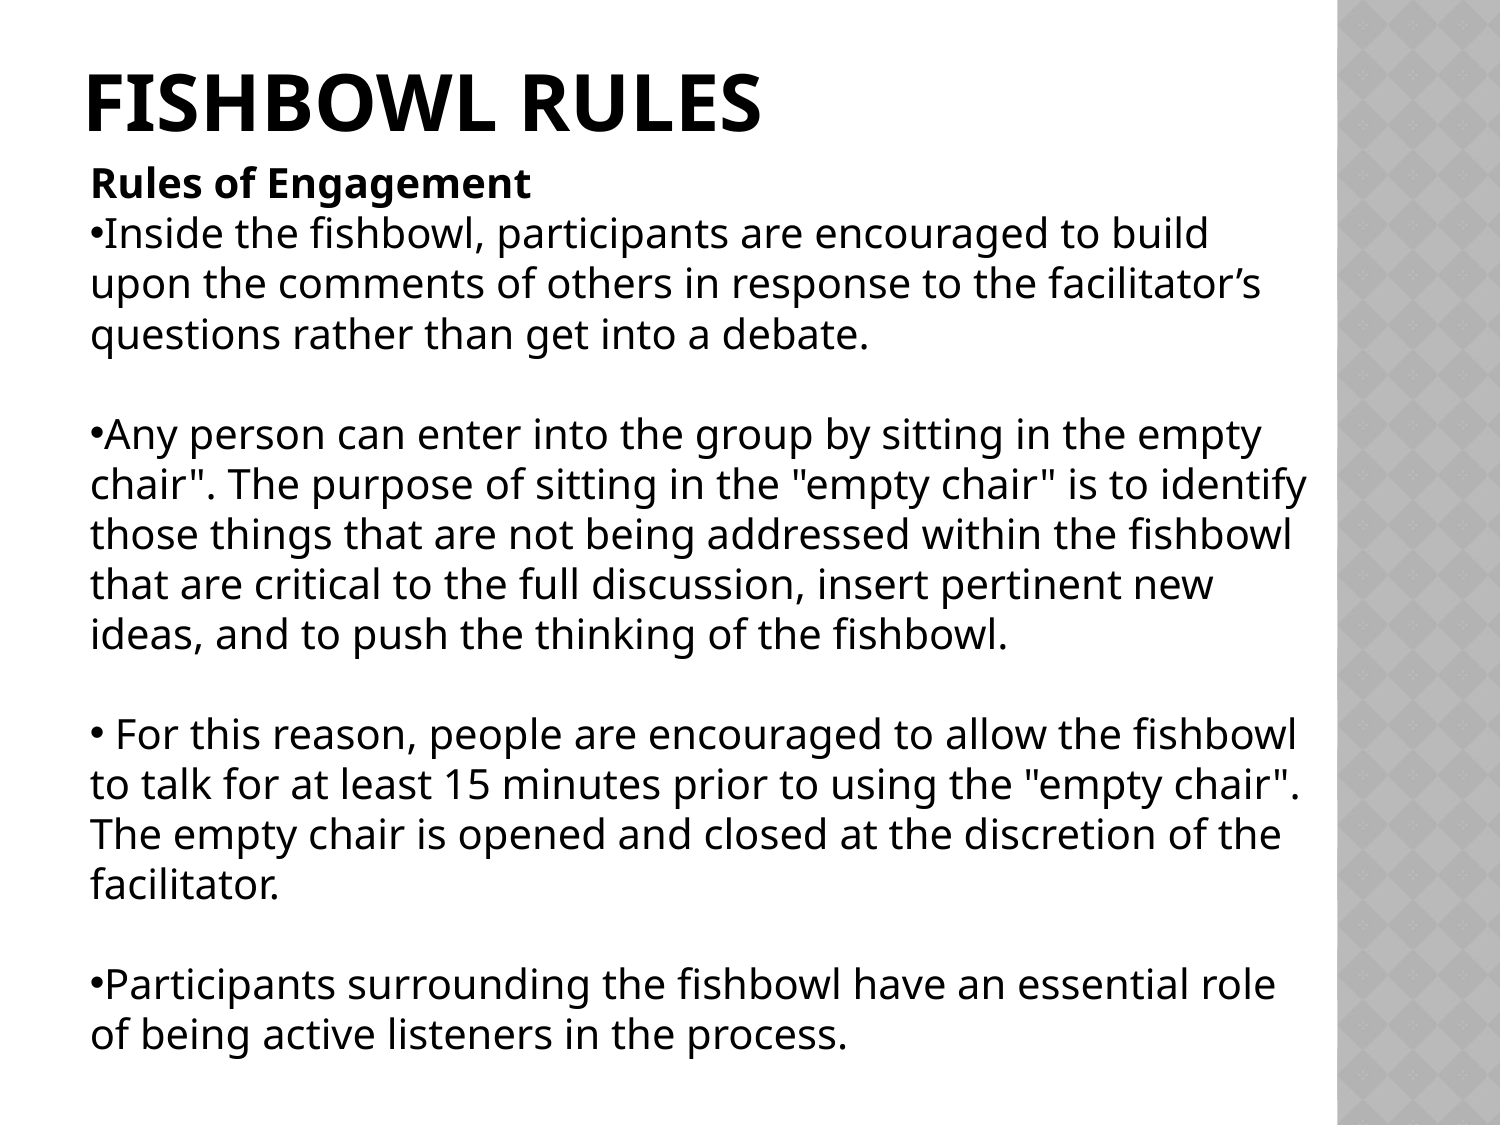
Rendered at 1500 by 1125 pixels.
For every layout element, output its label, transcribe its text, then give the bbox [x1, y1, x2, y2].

title Fishbowl Rules [75, 0, 1263, 148]
text_box Rules of Engagement Inside the fishbowl, participants are encouraged to build upon the comments of others in response to the facilitator’s questions rather than get into a debate. Any person can enter into the group by sitting in the empty chair". The purpose of sitting in the "empty chair" is to identify those things that are not being addressed within the fishbowl that are critical to the full discussion, insert pertinent new ideas, and to push the thinking of the fishbowl. For this reason, people are encouraged to allow the fishbowl to talk for at least 15 minutes prior to using the "empty chair". The empty chair is opened and closed at the discretion of the facilitator. Participants surrounding the fishbowl have an essential role of being active listeners in the process. [75, 149, 1325, 1066]
